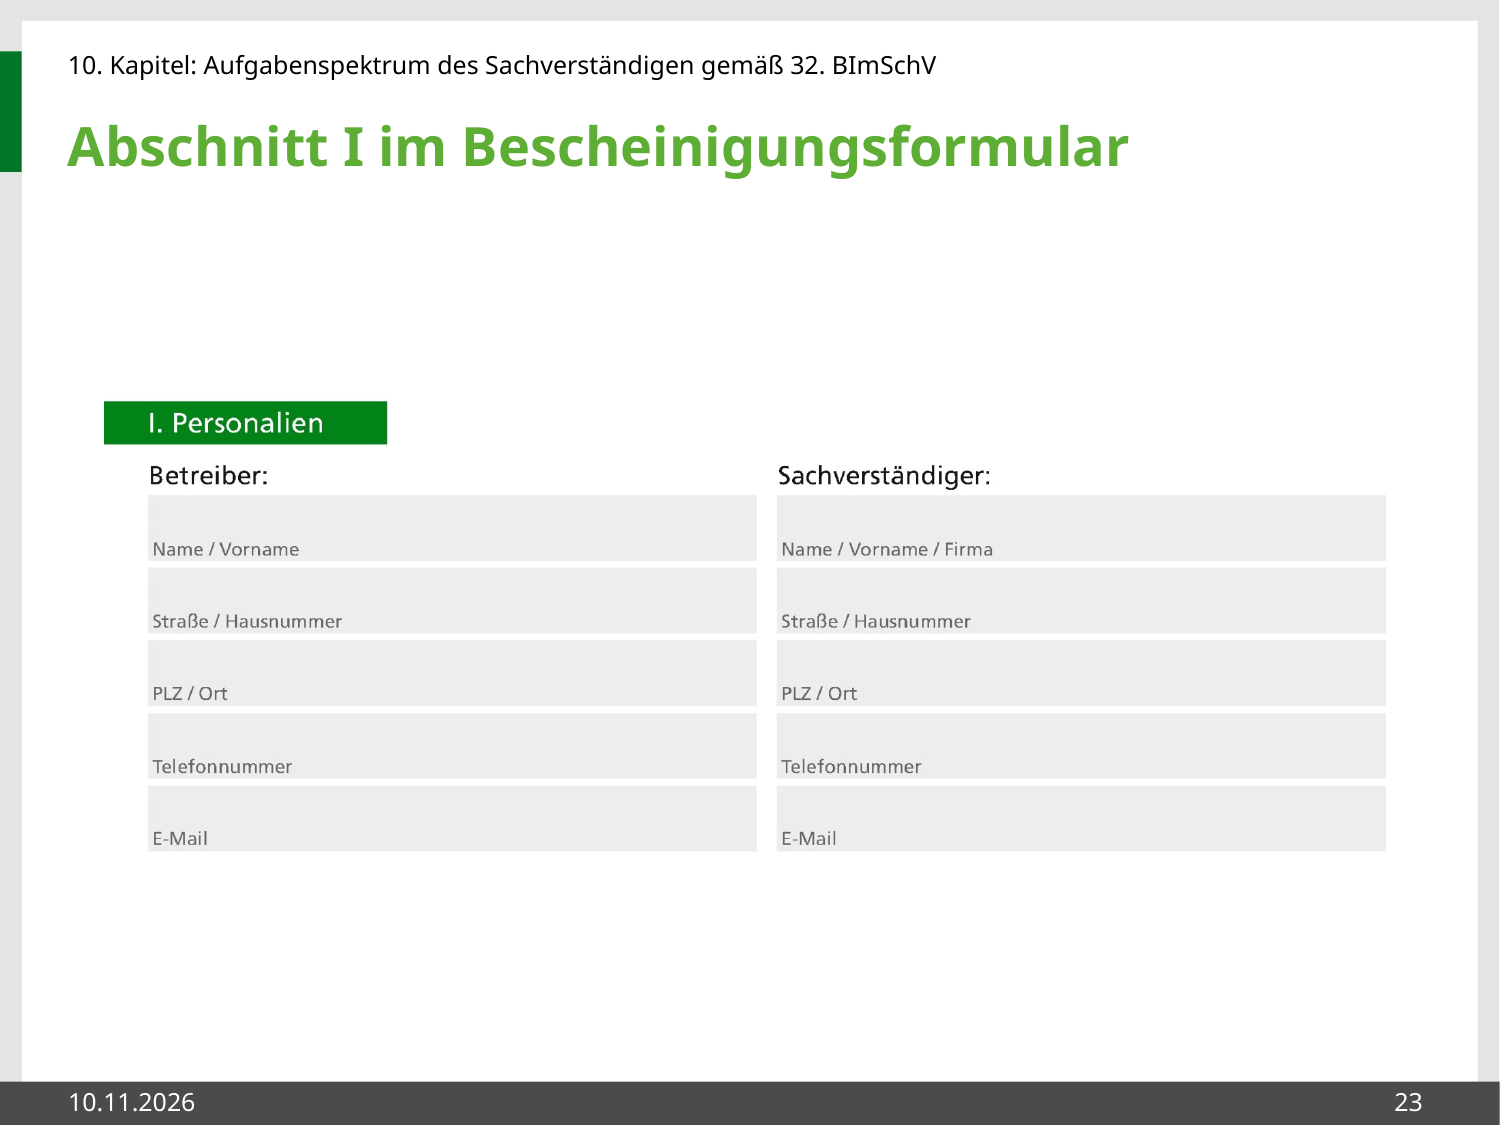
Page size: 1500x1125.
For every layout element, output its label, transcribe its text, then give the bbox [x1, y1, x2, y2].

title Abschnitt I im Bescheinigungsformular [67, 77, 1427, 178]
picture [103, 392, 1403, 864]
slide_number 23 [1331, 1082, 1423, 1125]
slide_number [68, 1082, 231, 1125]
